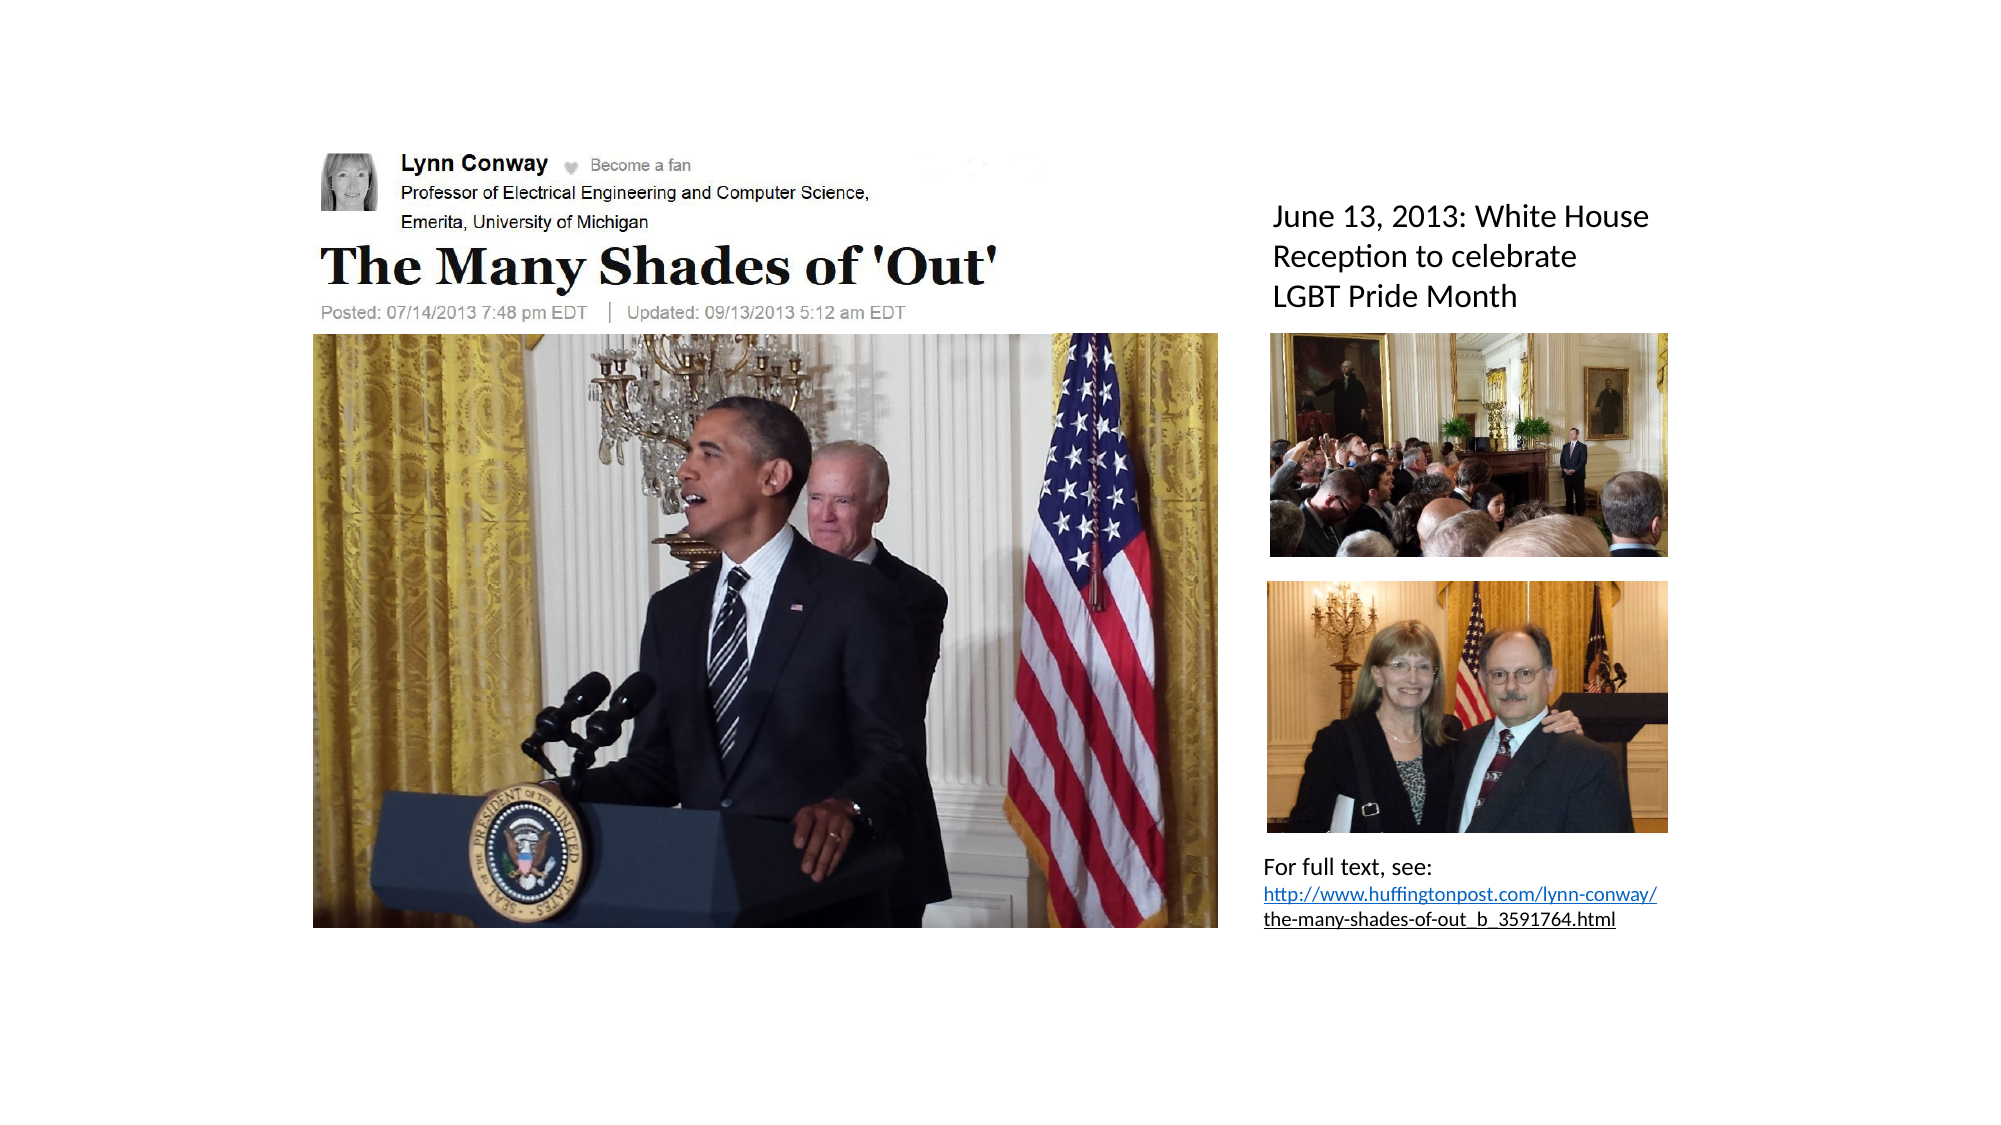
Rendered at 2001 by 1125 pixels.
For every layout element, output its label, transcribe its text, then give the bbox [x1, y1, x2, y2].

picture [1270, 333, 1668, 557]
picture [1267, 581, 1668, 833]
picture [301, 140, 1218, 928]
text_box June 13, 2013: White House Reception to celebrate LGBT Pride Month [1258, 186, 1677, 322]
text_box For full text, see: http://www.huffingtonpost.com/lynn-conway/ the-many-shades-of-out_b_3591764.html [1248, 843, 1687, 938]
